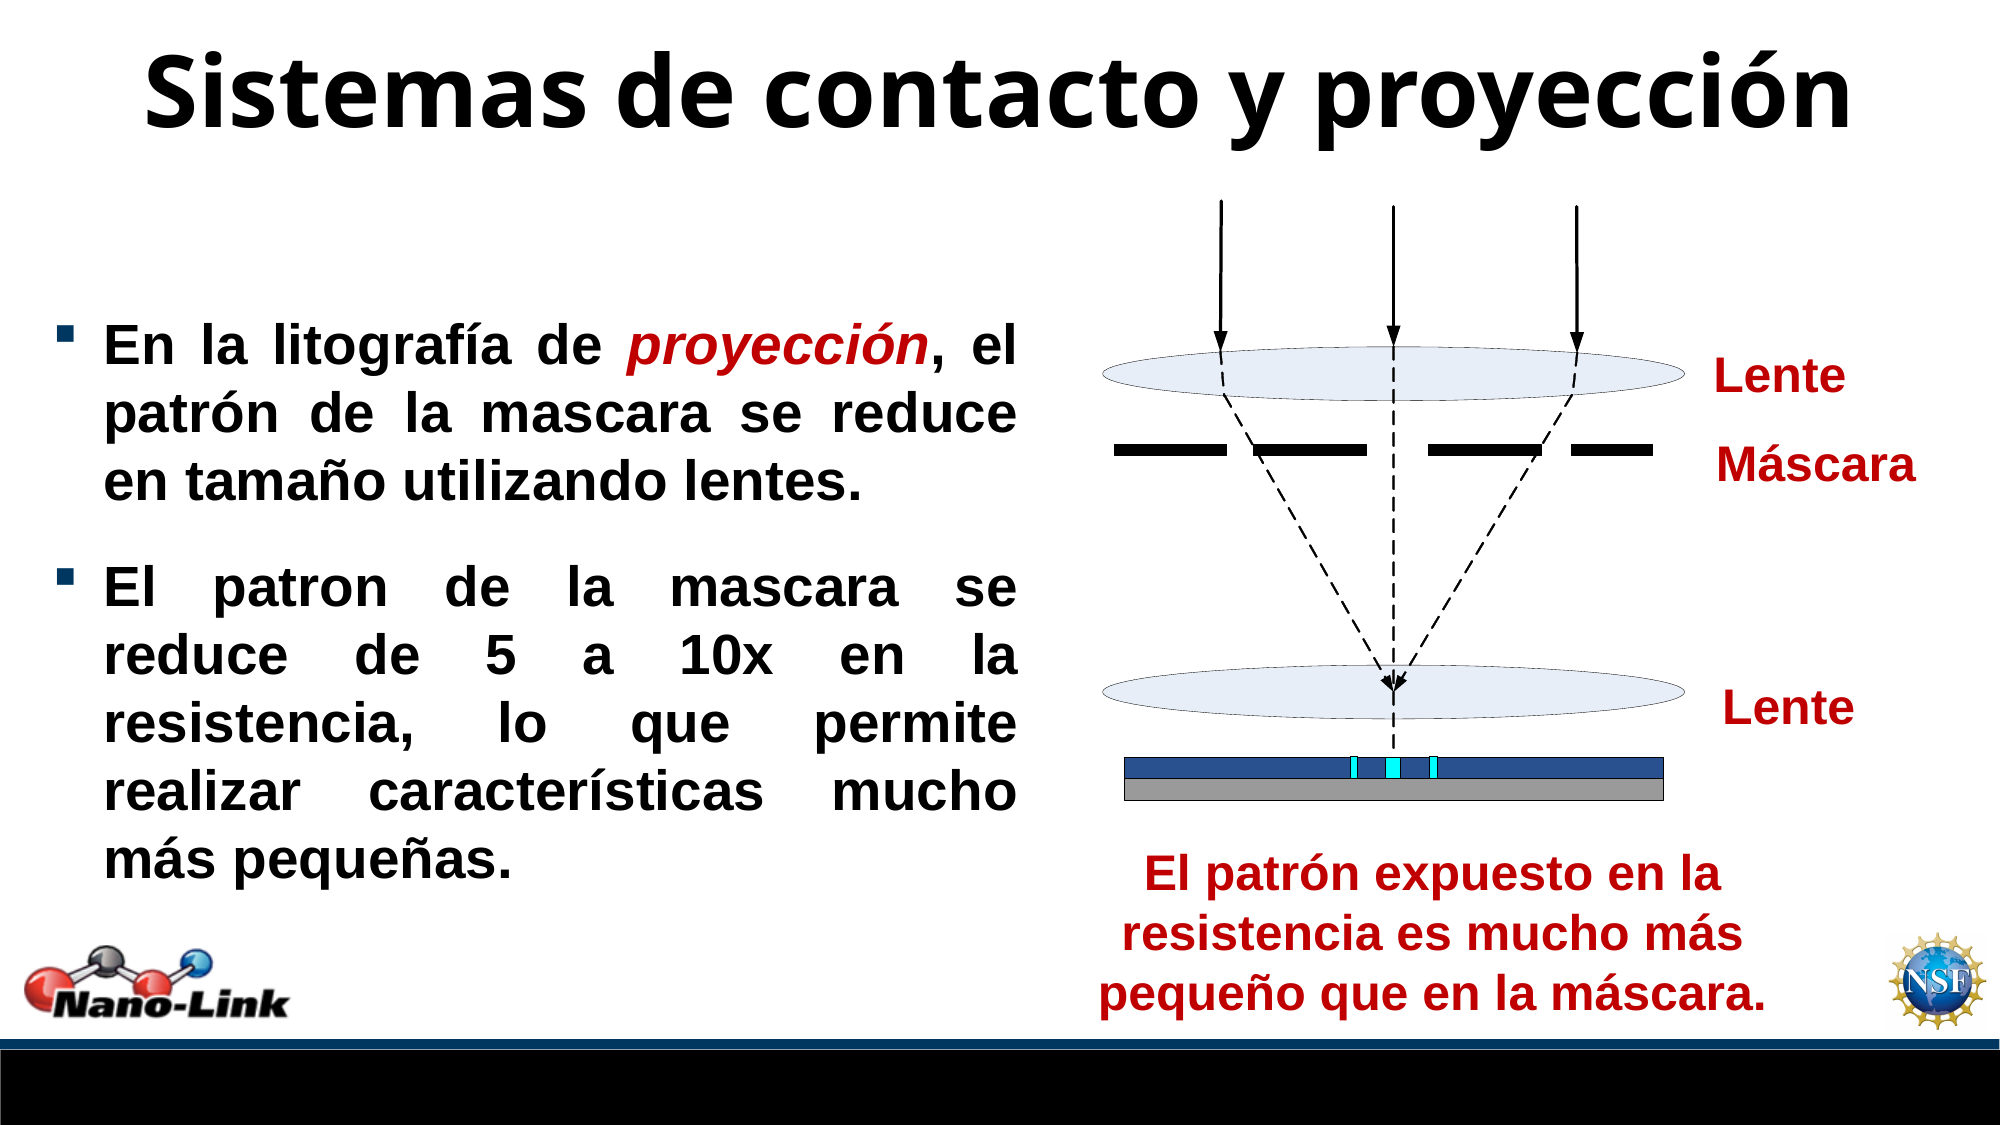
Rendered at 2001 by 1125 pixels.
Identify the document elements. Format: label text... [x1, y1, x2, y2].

text_box En la litografía de proyección, el patrón de la mascara se reduce en tamaño utilizando lentes. El patron de la mascara se reduce de 5 a 10x en la resistencia, lo que permite realizar características mucho más pequeñas. [52, 299, 1019, 904]
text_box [1100, 197, 1949, 803]
picture [16, 935, 305, 1032]
picture [1886, 931, 1988, 1032]
text_box Sistemas de contacto y proyección [0, 24, 2000, 150]
text_box El patrón expuesto en la resistencia es mucho más pequeño que en la máscara. [1066, 833, 1799, 1029]
